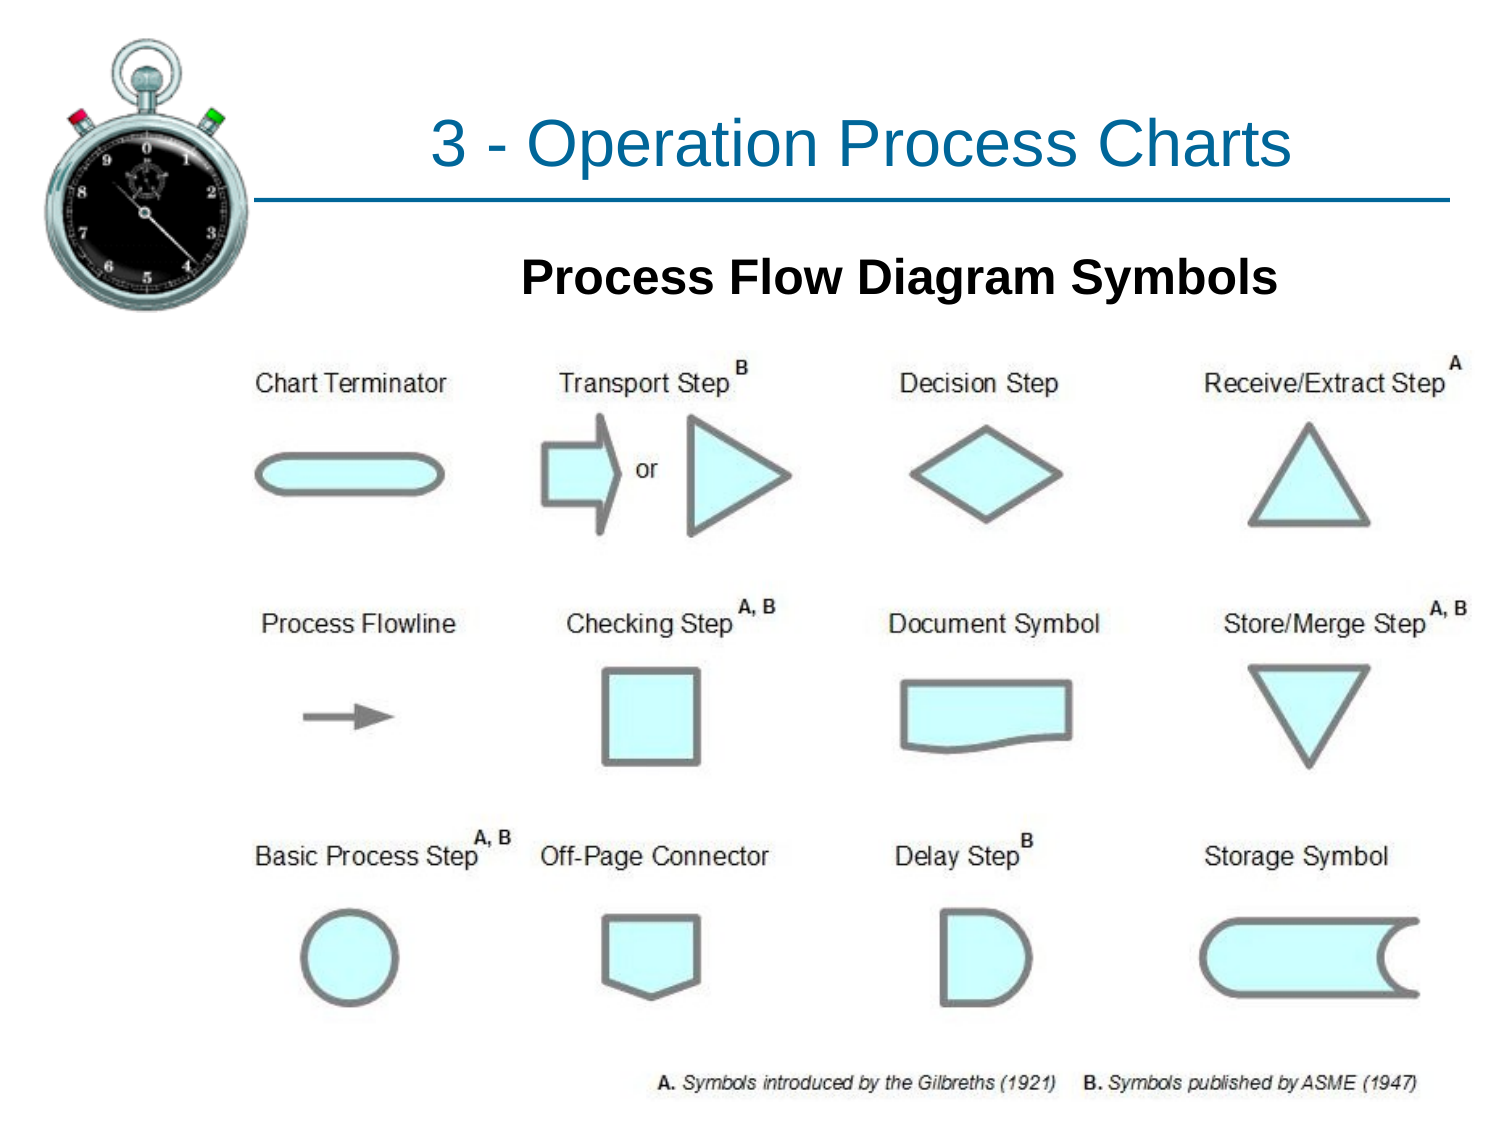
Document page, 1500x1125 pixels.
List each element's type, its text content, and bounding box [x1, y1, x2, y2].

picture [37, 37, 254, 313]
list Process Flow Diagram Symbols [312, 237, 1488, 1063]
picture [251, 349, 1476, 1103]
title 3 - Operation Process Charts [275, 37, 1450, 188]
